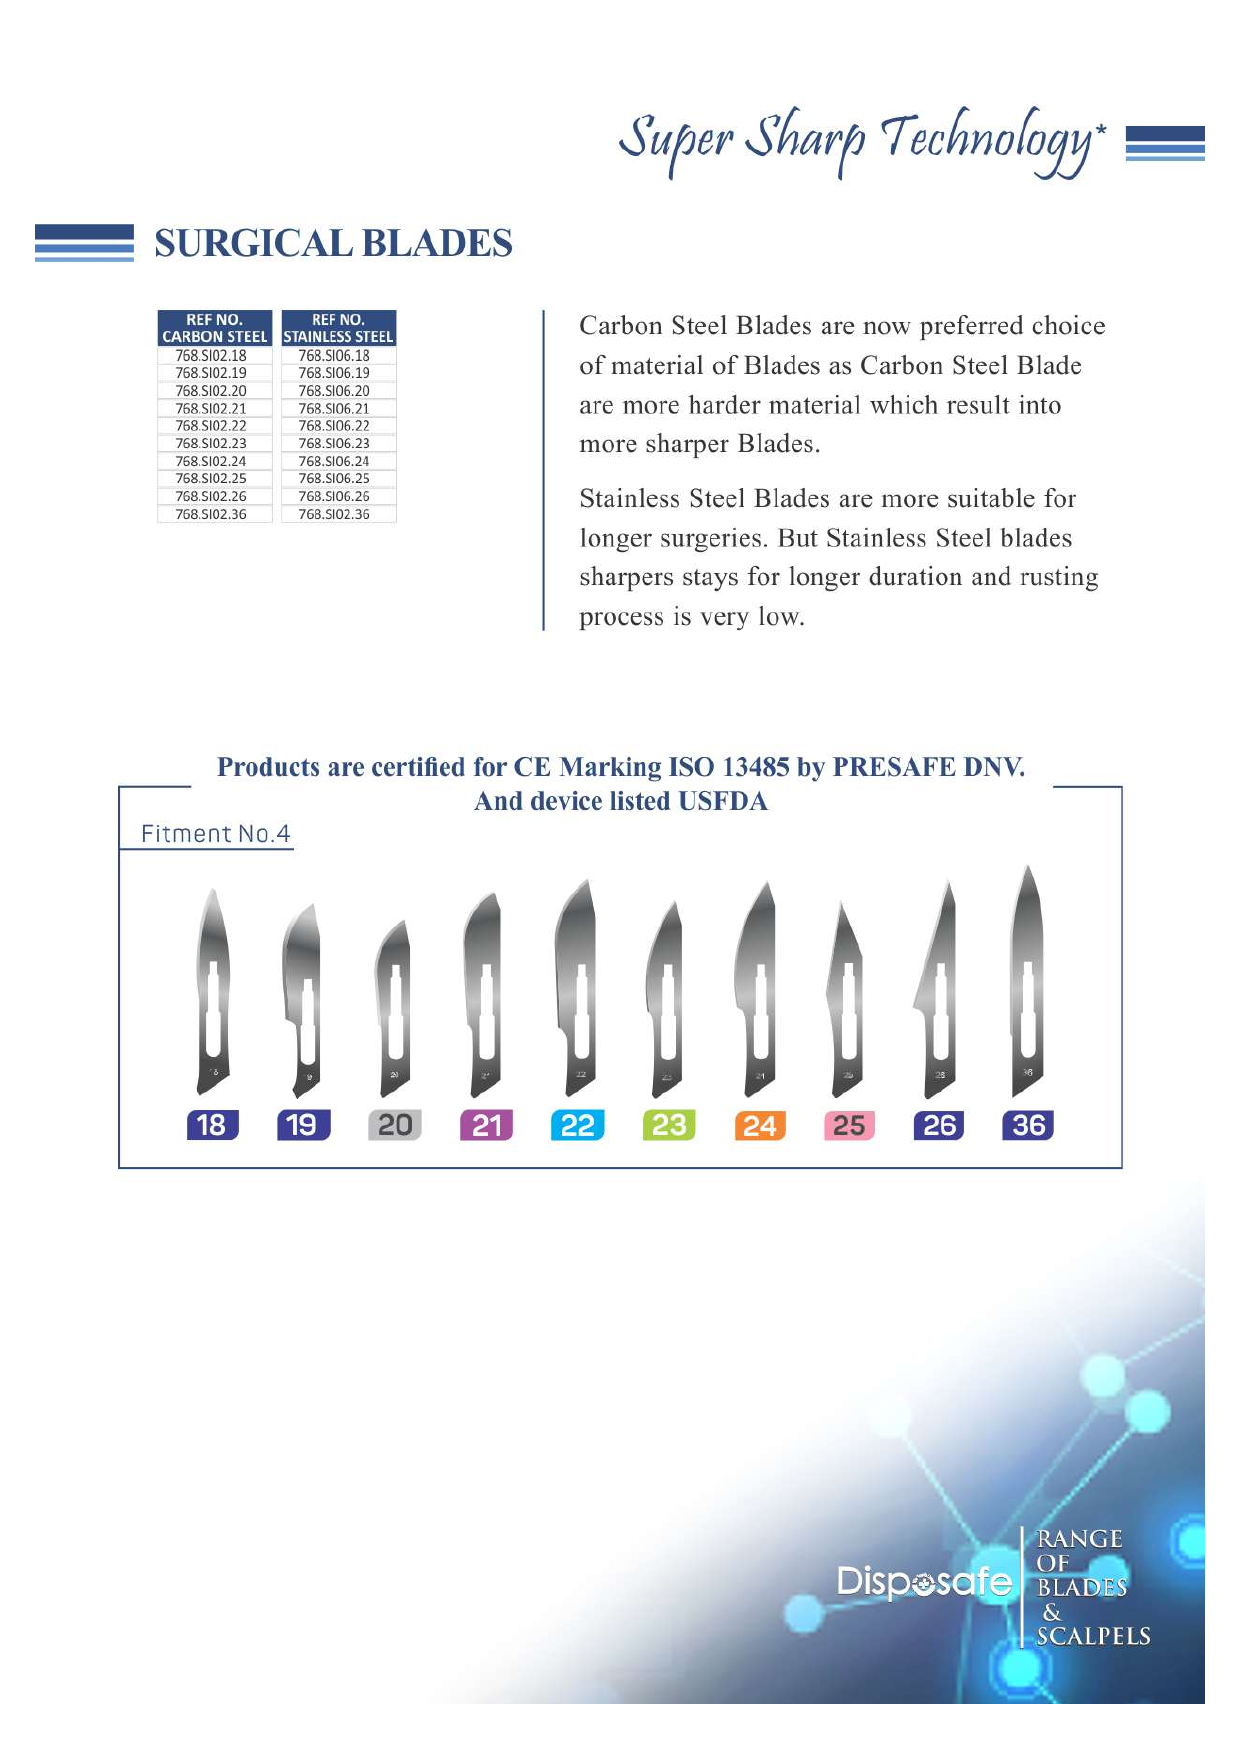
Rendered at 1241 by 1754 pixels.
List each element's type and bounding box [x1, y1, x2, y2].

list [35, 49, 1205, 1704]
